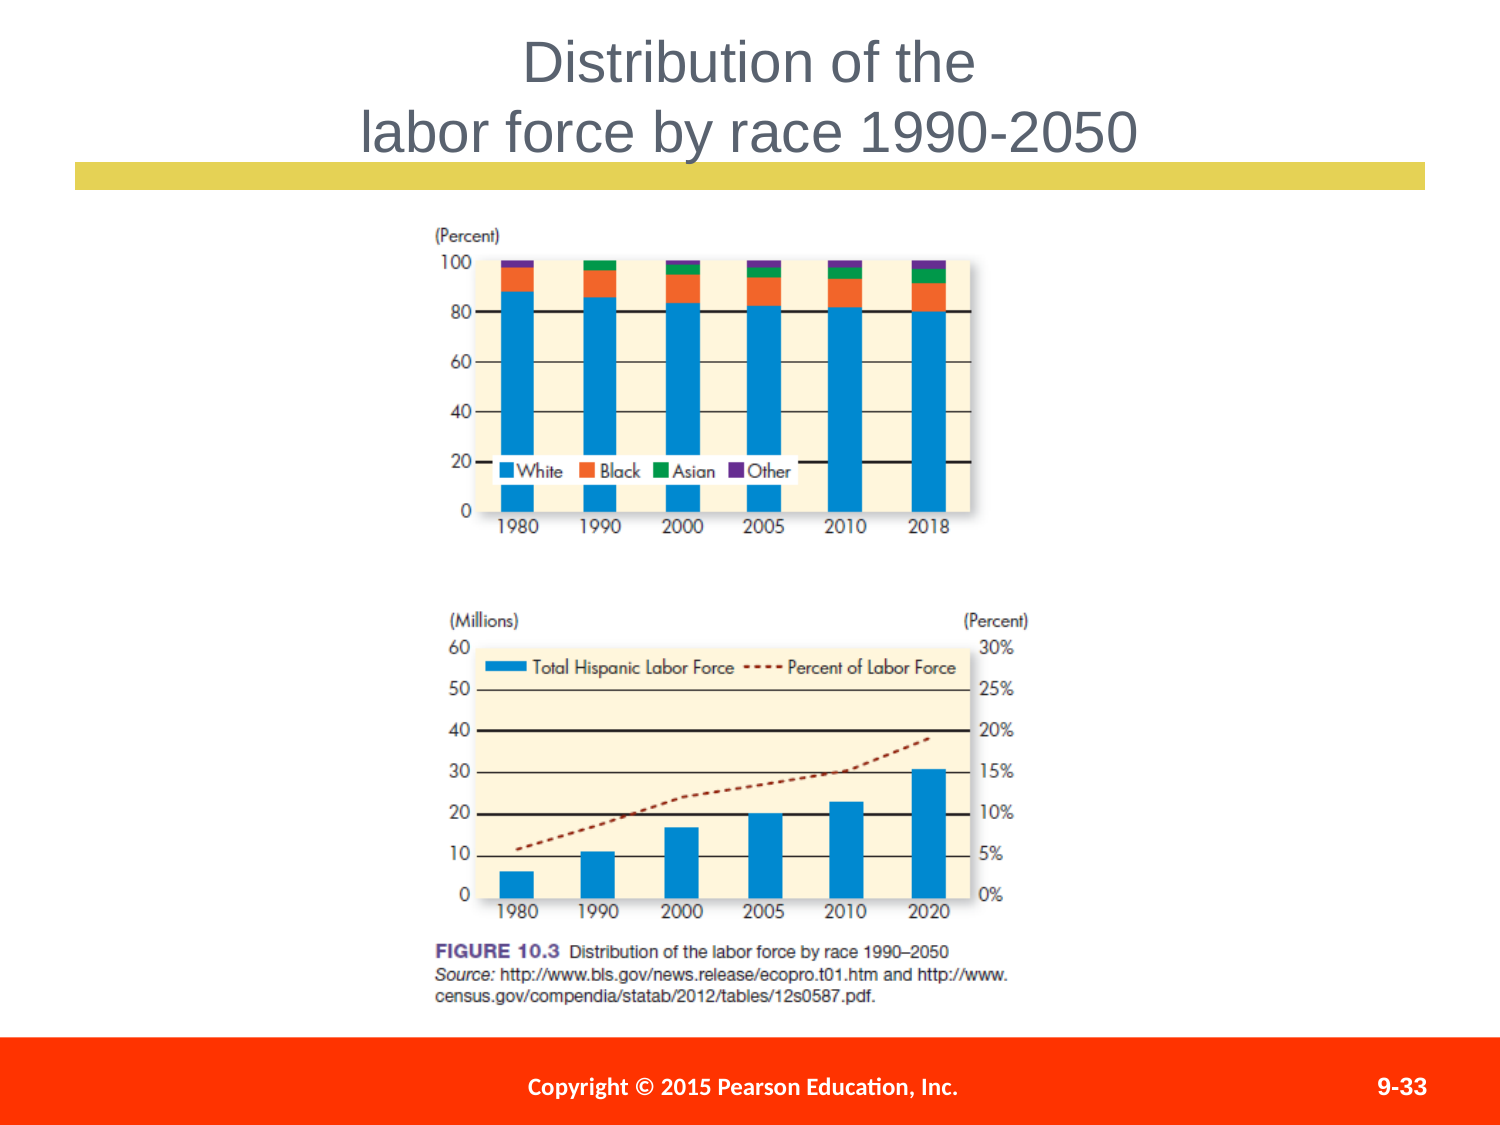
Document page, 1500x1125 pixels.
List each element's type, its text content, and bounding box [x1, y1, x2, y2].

picture [362, 218, 1047, 1026]
title Distribution of the labor force by race 1990-2050 [74, 0, 1426, 188]
